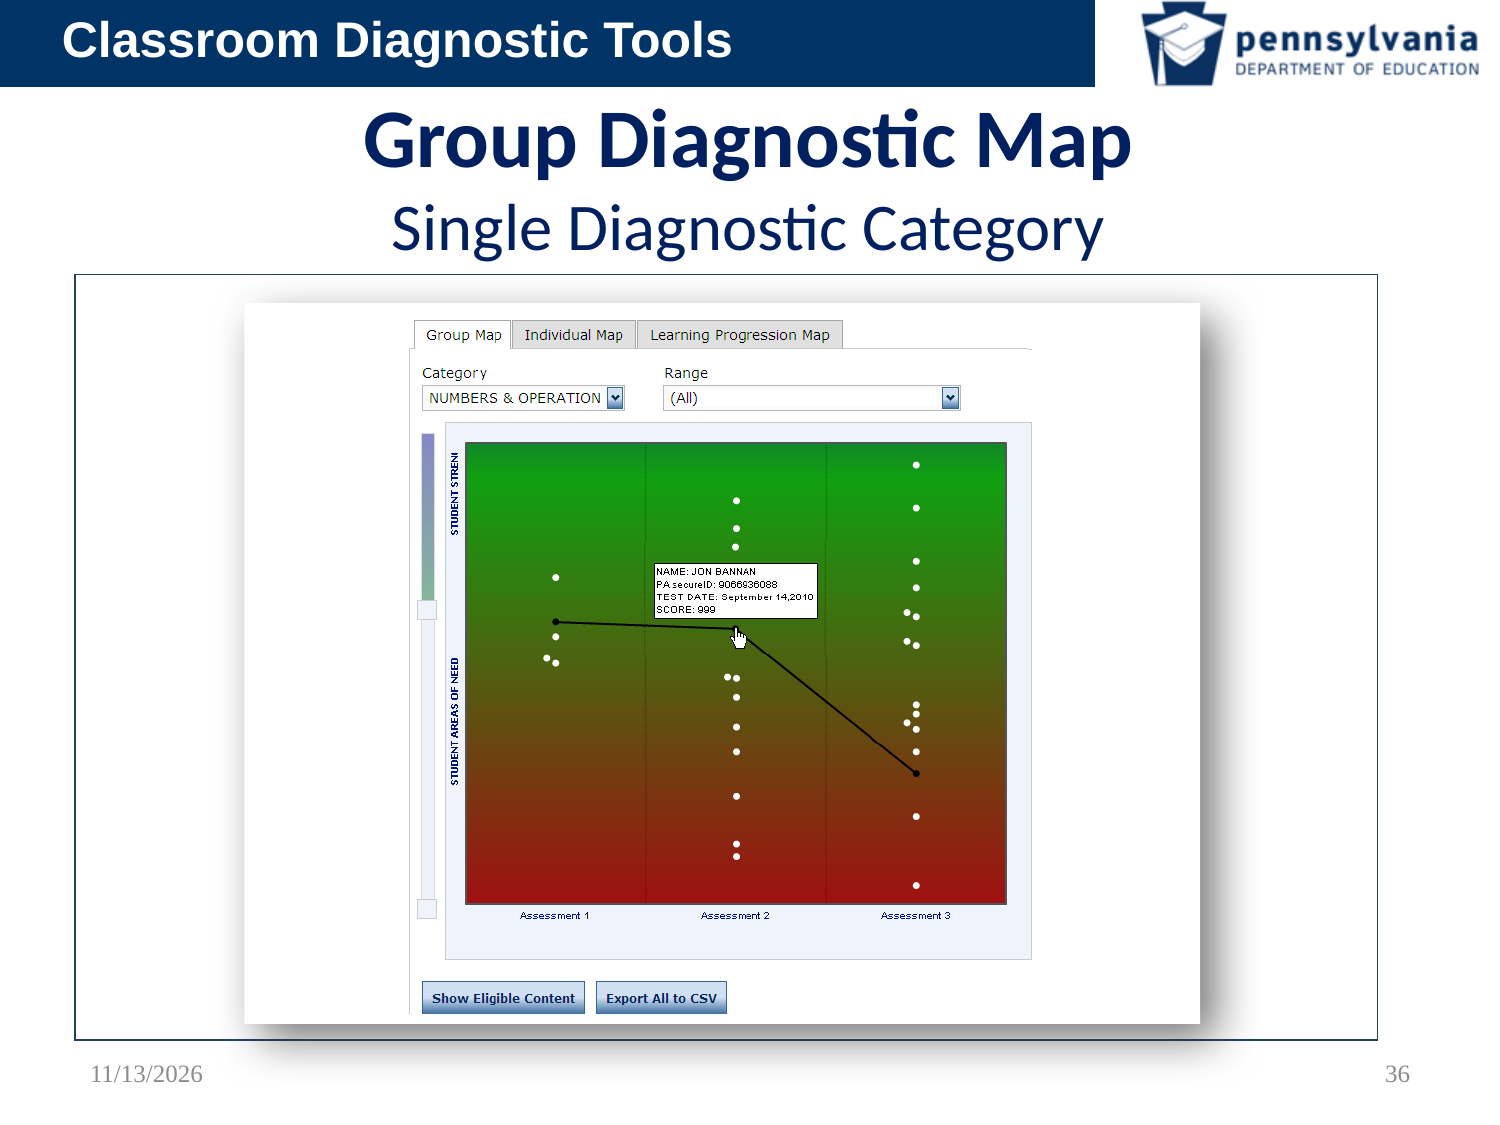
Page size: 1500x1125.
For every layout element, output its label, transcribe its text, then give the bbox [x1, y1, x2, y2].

picture [243, 303, 1201, 1025]
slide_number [75, 1042, 425, 1103]
picture [1134, 0, 1485, 90]
list [74, 274, 1378, 1041]
title Group Diagnostic Map Single Diagnostic Category [73, 94, 1424, 254]
slide_number 36 [1074, 1042, 1425, 1103]
